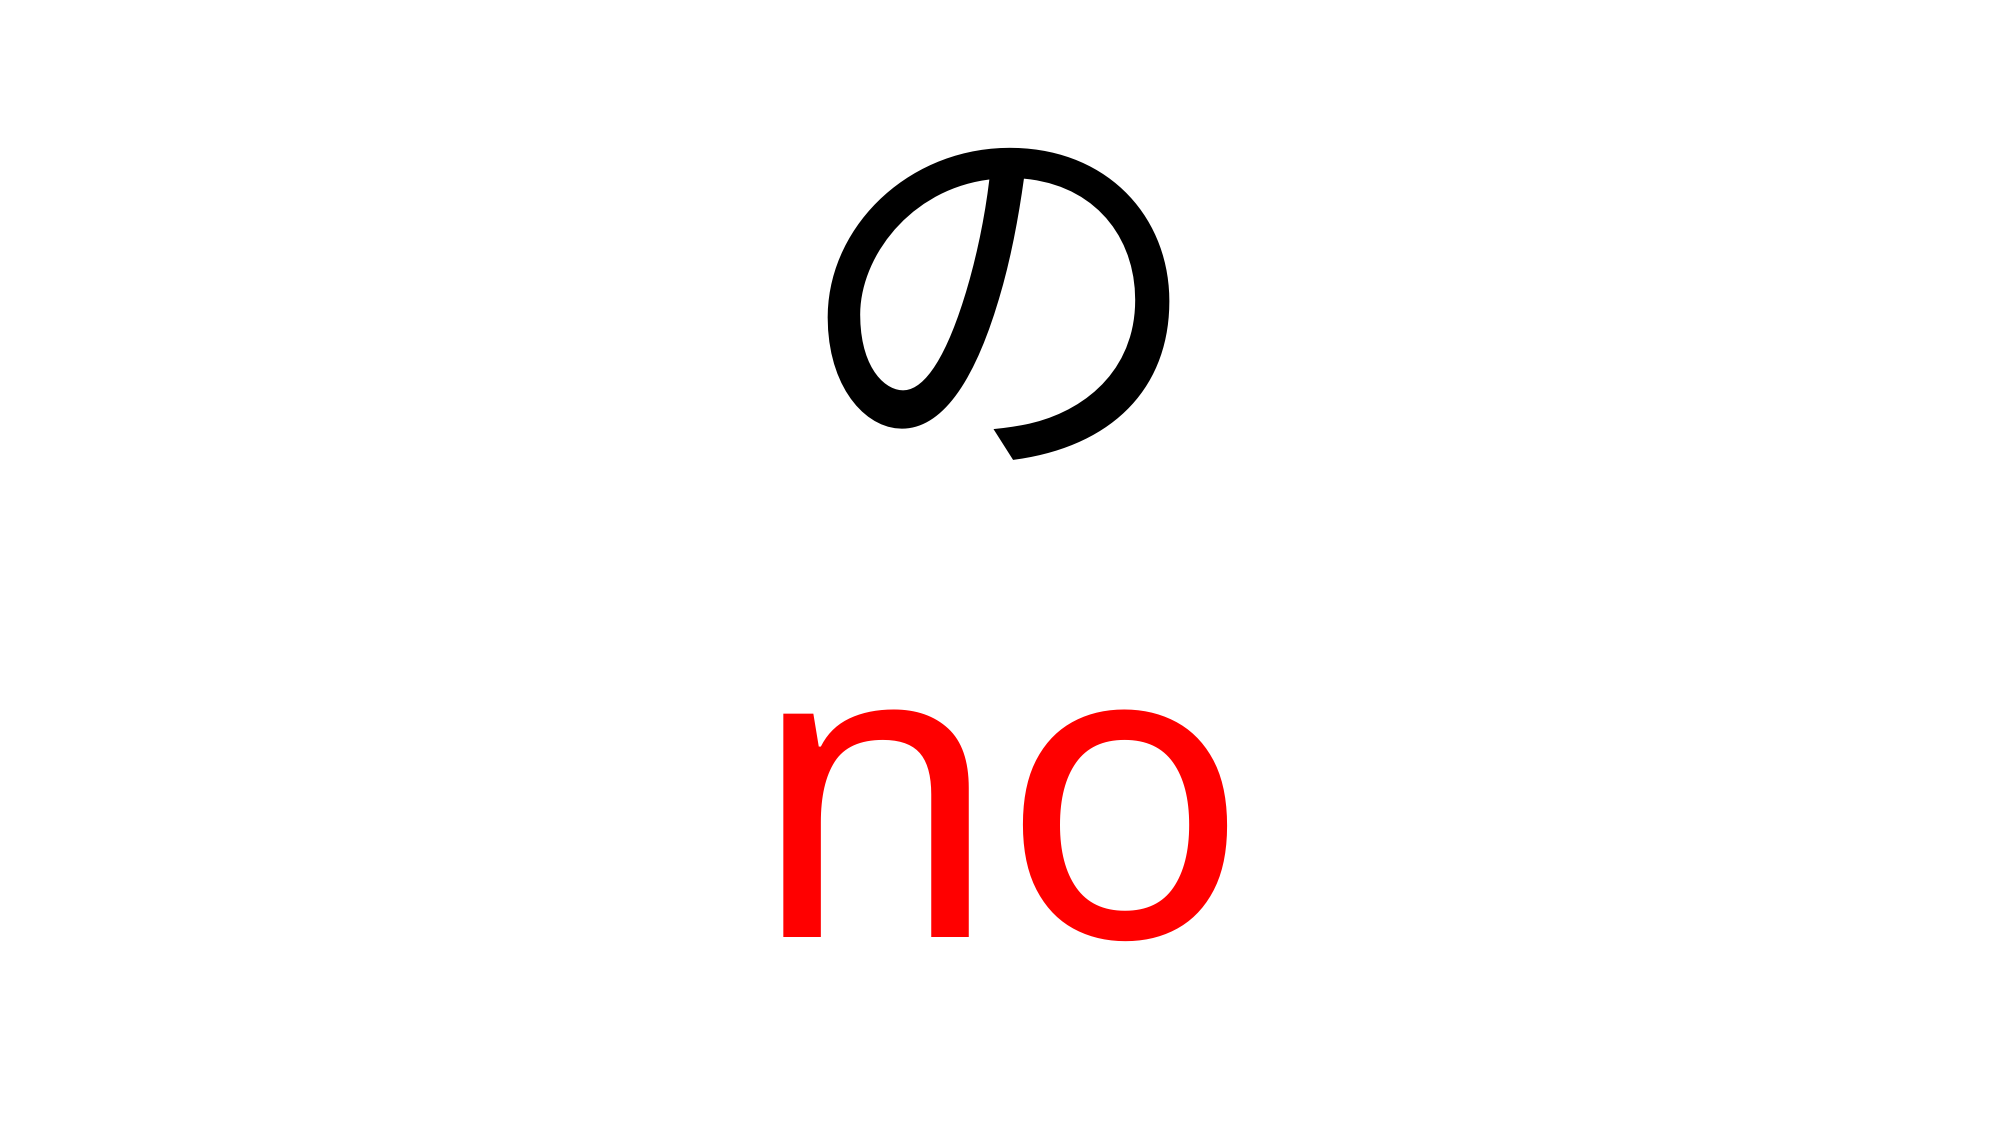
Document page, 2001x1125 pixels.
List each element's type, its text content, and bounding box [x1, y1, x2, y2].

title の [249, 71, 1750, 545]
text_box no [249, 562, 1750, 1036]
